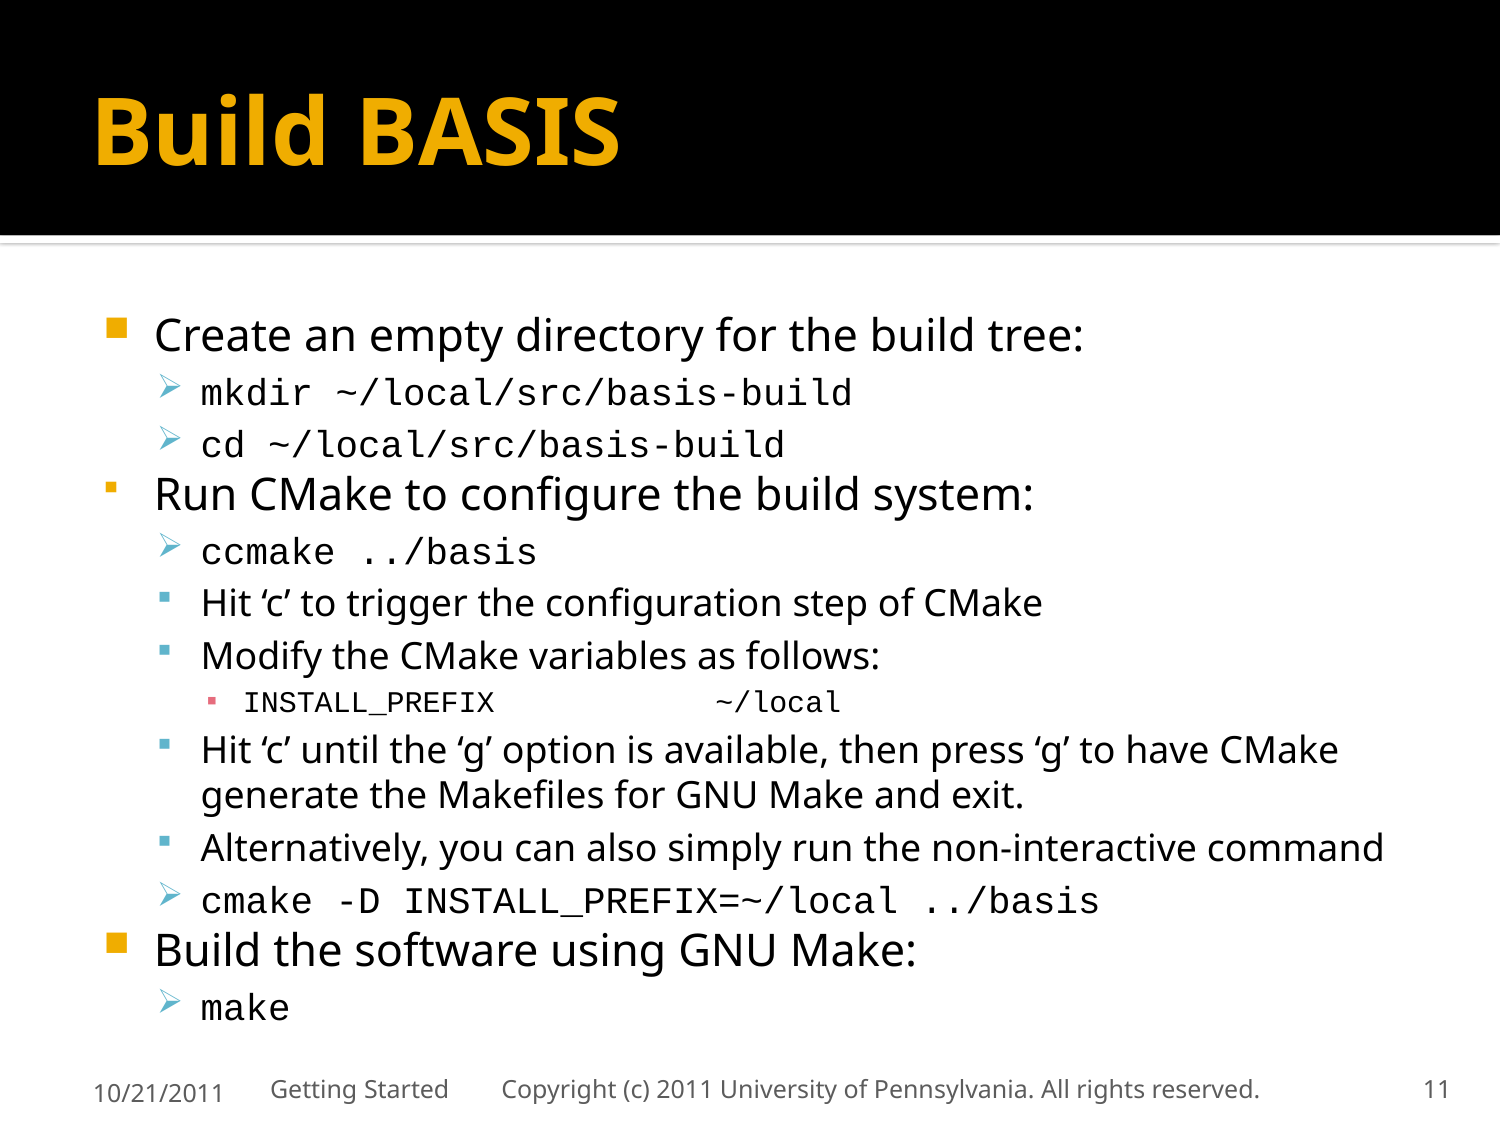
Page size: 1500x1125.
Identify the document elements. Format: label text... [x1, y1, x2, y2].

list Create an empty directory for the build tree: mkdir ~/local/src/basis-build cd ~/local/src/basis-build Run CMake to configure the build system: ccmake ../basis Hit ‘c’ to trigger the configuration step of CMake Modify the CMake variables as follows: INSTALL_PREFIX ~/local Hit ‘c’ until the ‘g’ option is available, then press ‘g’ to have CMake generate the Makefiles for GNU Make and exit. Alternatively, you can also simply run the non-interactive command cmake -D INSTALL_PREFIX=~/local ../basis Build the software using GNU Make: make [75, 291, 1425, 1050]
slide_number 11 [1345, 1062, 1467, 1108]
footer Getting Started Copyright (c) 2011 University of Pennsylvania. All rights reserved. [262, 1062, 1337, 1108]
title Build BASIS [75, 25, 1425, 231]
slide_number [75, 1062, 238, 1108]
